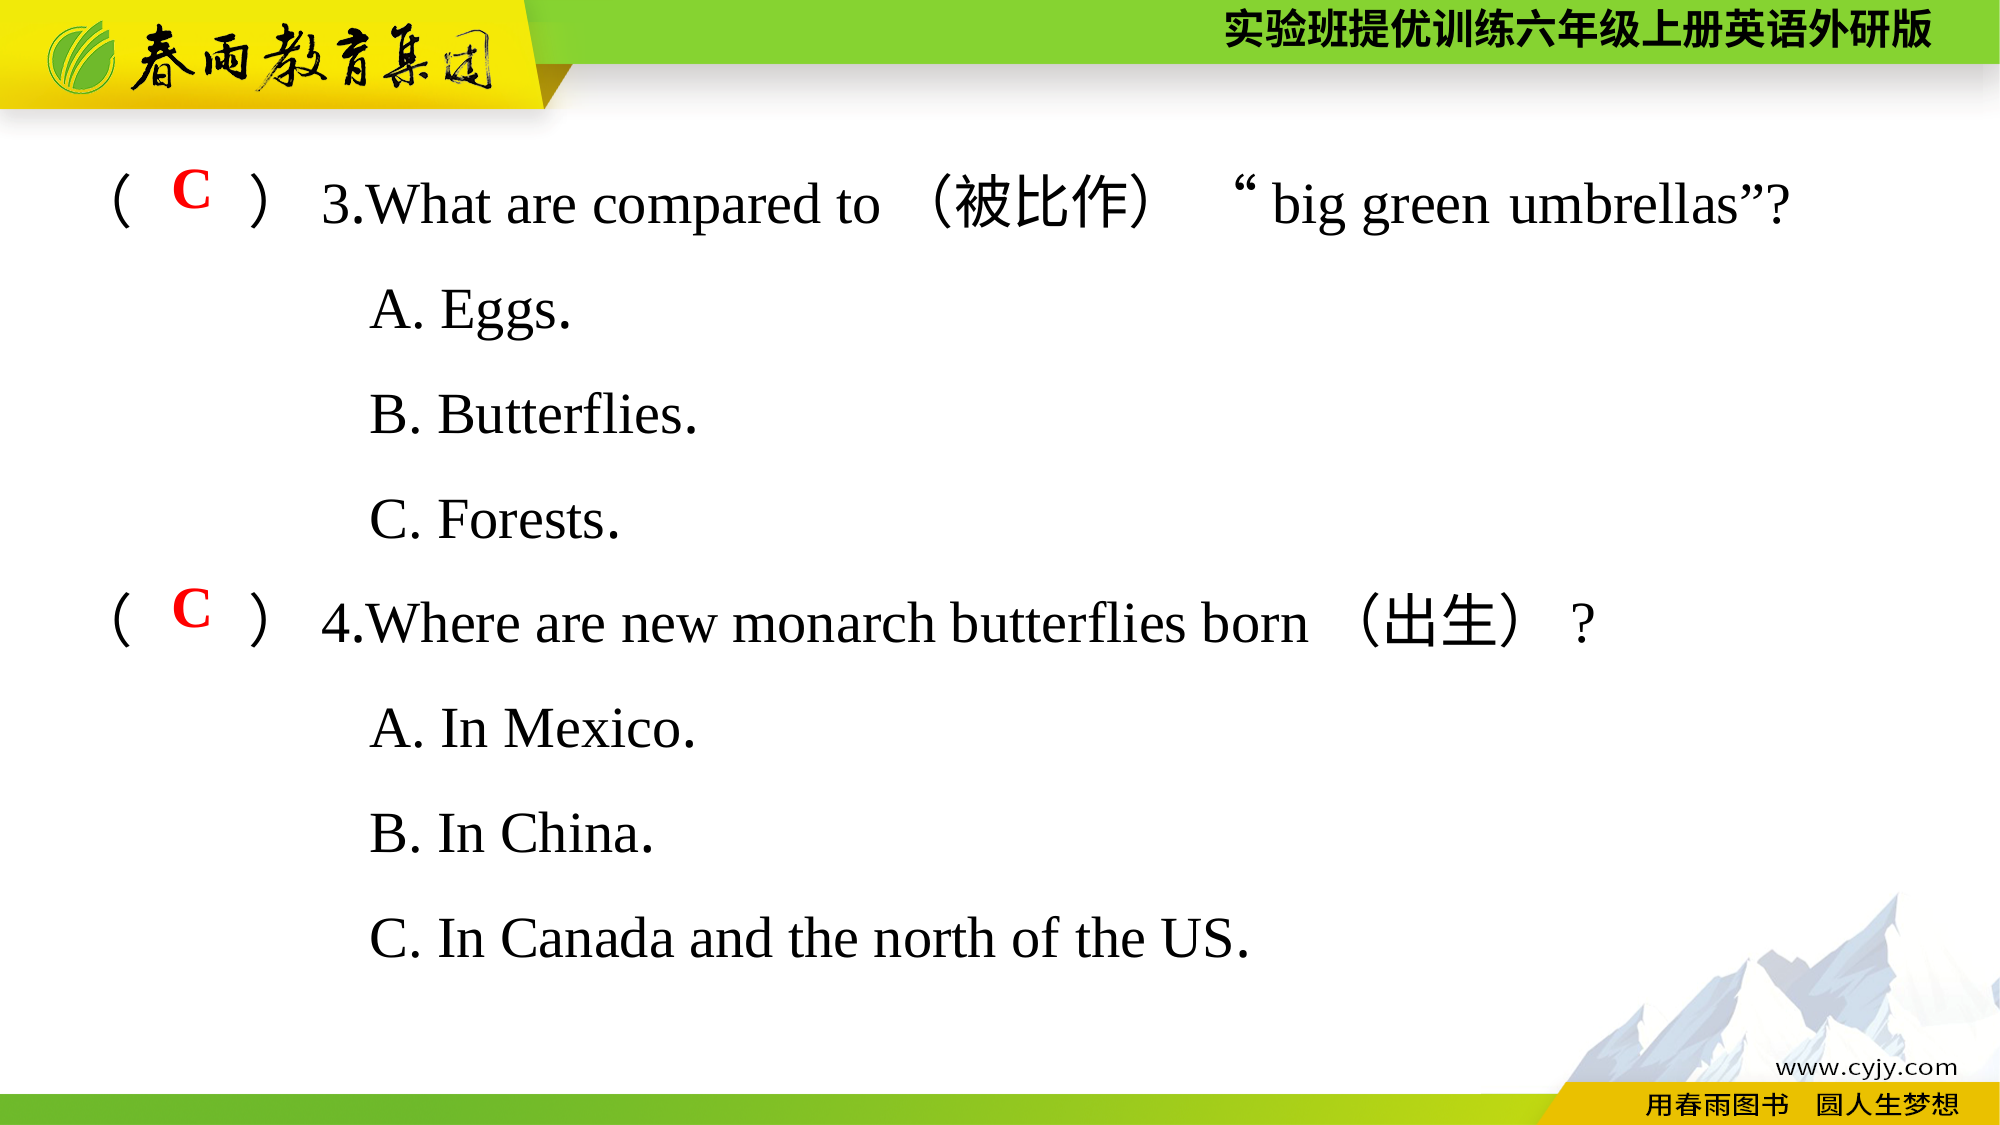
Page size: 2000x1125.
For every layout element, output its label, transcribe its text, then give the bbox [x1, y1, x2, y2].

list （ ）3.What are compared to（被比作） “big green umbrellas”? A. Eggs. B. Butterflies. C. Forests. （ ）4.Where are new monarch butterflies born（出生）? A. In Mexico. B. In China. C. In Canada and the north of the US. [59, 122, 1944, 973]
picture [0, 0, 2000, 1125]
text_box C [157, 561, 229, 647]
text_box C [157, 142, 229, 228]
